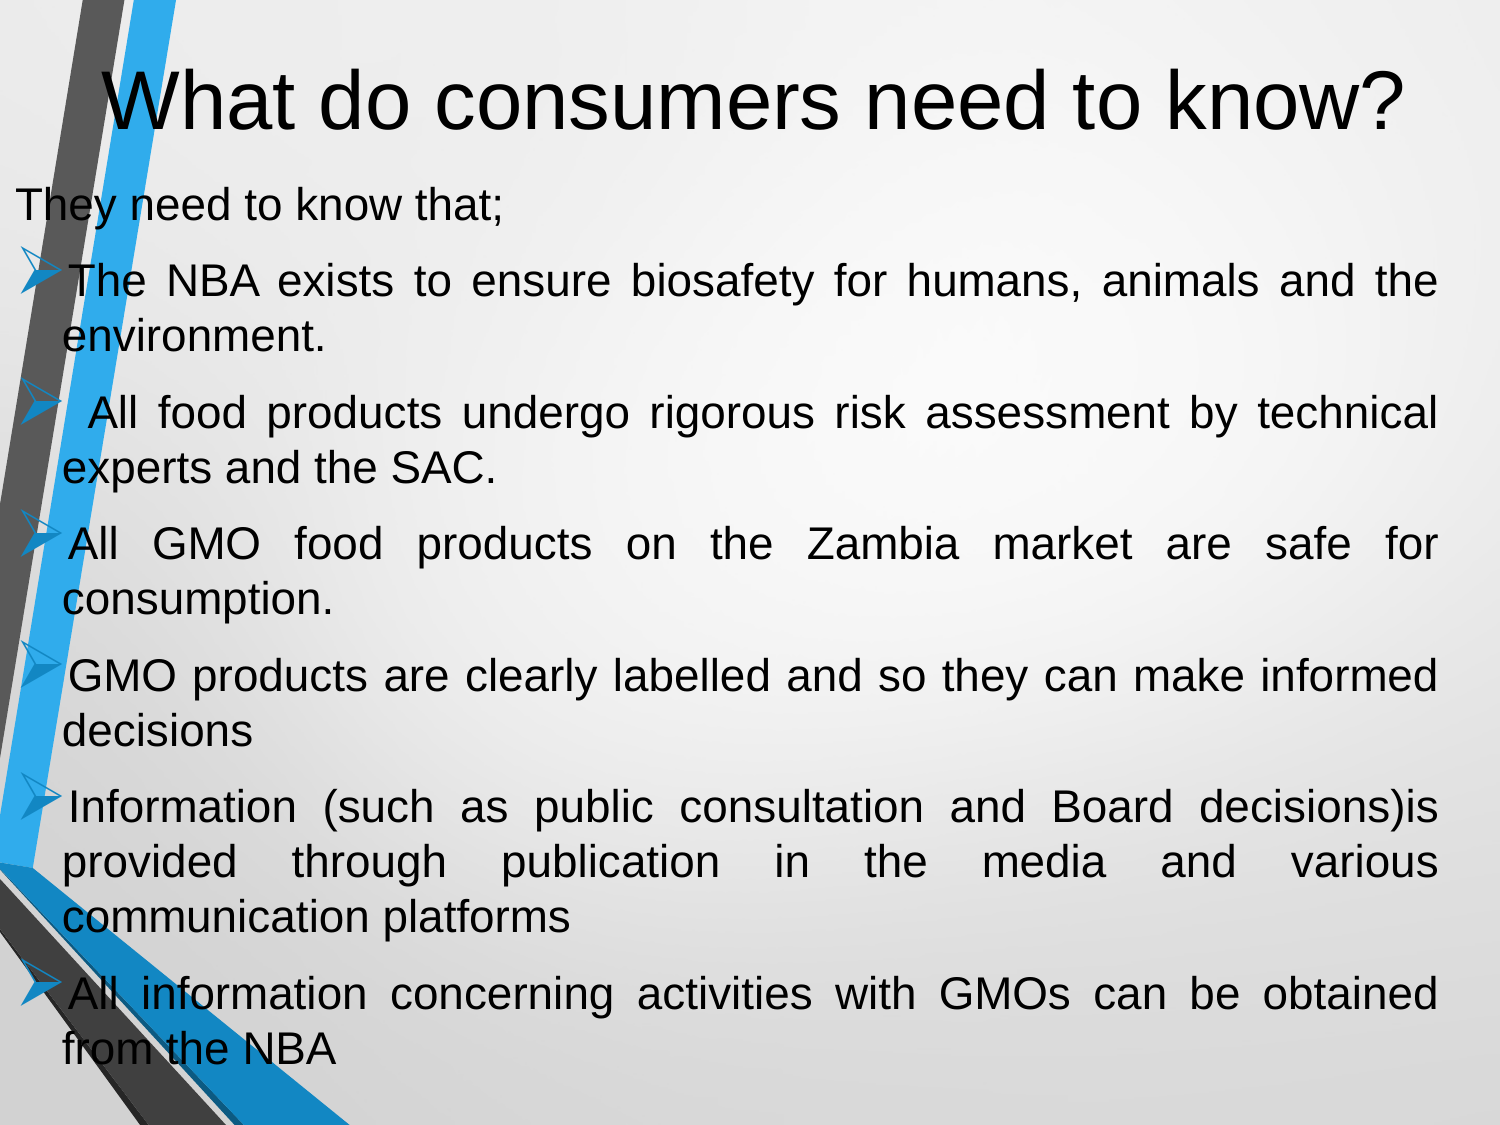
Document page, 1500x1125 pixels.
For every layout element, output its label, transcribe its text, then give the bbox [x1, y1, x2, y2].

list They need to know that; The NBA exists to ensure biosafety for humans, animals and the environment. All food products undergo rigorous risk assessment by technical experts and the SAC. All GMO food products on the Zambia market are safe for consumption. GMO products are clearly labelled and so they can make informed decisions Information (such as public consultation and Board decisions)is provided through publication in the media and various communication platforms All information concerning activities with GMOs can be obtained from the NBA [0, 166, 1455, 1125]
title What do consumers need to know? [25, 25, 1484, 167]
